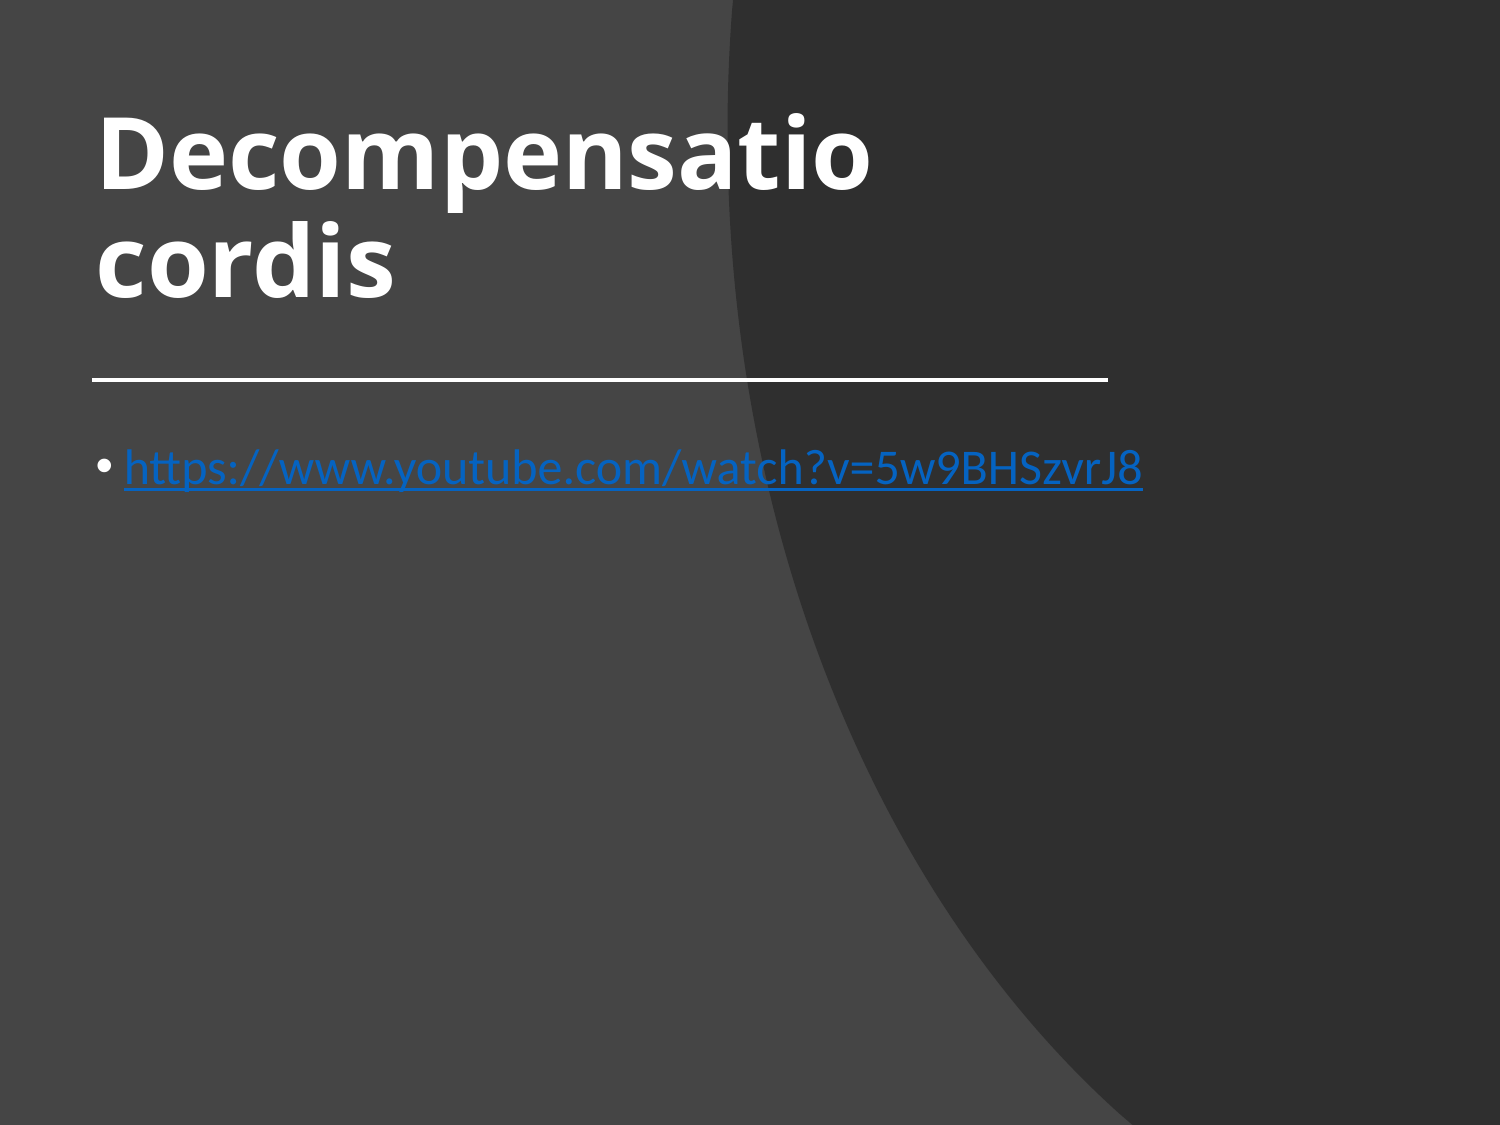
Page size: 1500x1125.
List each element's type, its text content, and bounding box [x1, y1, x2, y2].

list https://www.youtube.com/watch?v=5w9BHSzvrJ8 [80, 433, 1190, 1083]
text_box [728, 0, 1500, 1125]
title Decompensatio cordis [80, 59, 1190, 327]
